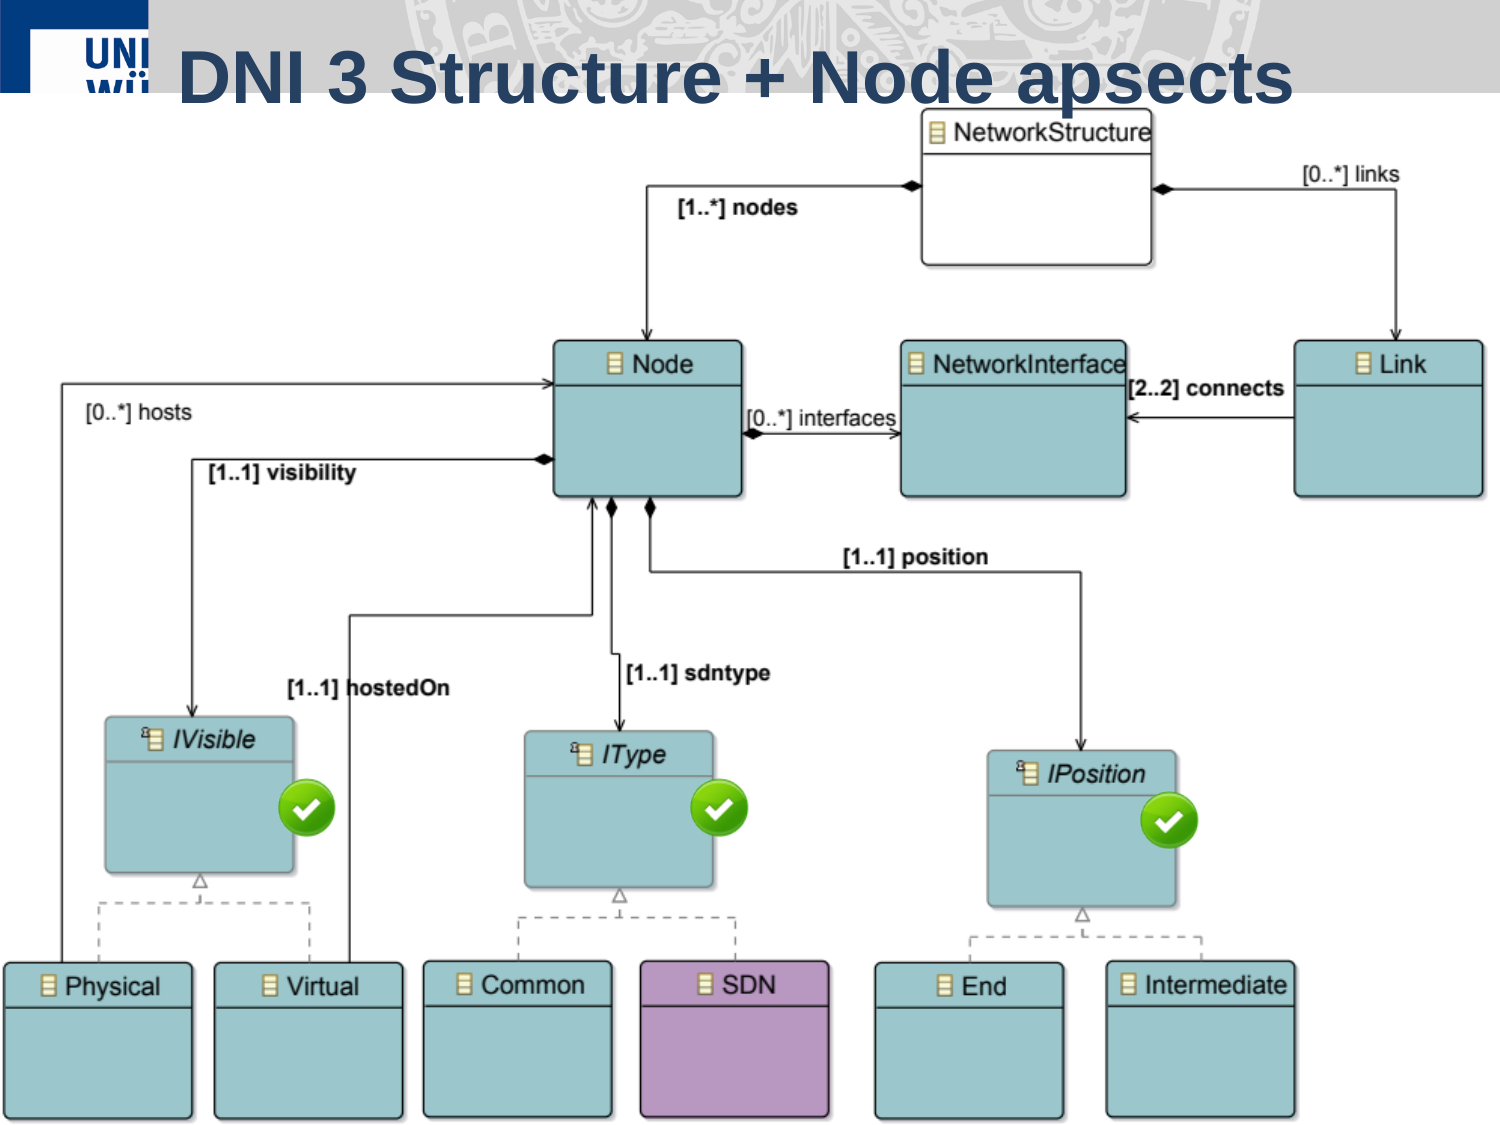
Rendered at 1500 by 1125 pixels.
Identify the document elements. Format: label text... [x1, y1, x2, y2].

picture [0, 0, 1500, 1125]
title DNI 3 Structure + Node apsects [162, 38, 1500, 93]
